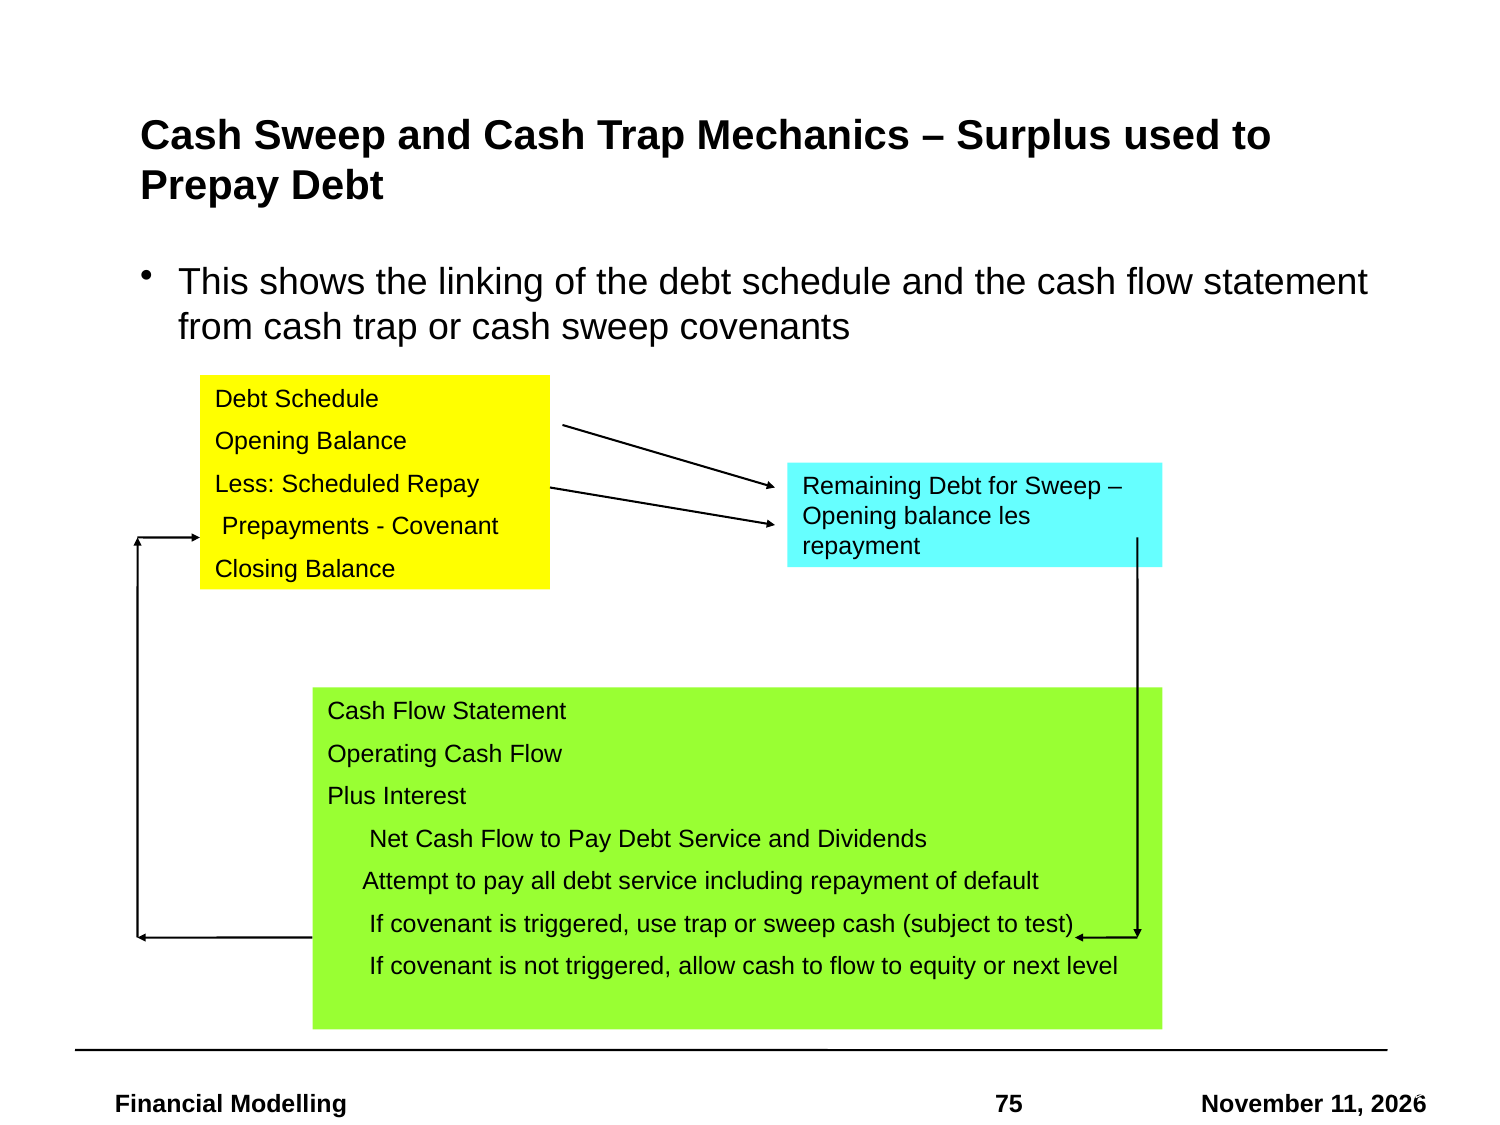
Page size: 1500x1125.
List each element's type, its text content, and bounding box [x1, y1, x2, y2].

text_box [562, 424, 775, 490]
list This shows the linking of the debt schedule and the cash flow statement from cash trap or cash sweep covenants [124, 249, 1413, 1001]
text_box [174, 299, 663, 346]
text_box [1074, 933, 1138, 942]
text_box [1133, 537, 1142, 937]
text_box [137, 533, 200, 542]
text_box [138, 933, 313, 942]
text_box Debt Schedule Opening Balance Less: Scheduled Repay Prepayments - Covenant Closing Balance [200, 375, 550, 590]
text_box Cash Flow Statement Operating Cash Flow Plus Interest Net Cash Flow to Pay Debt Service and Dividends Attempt to pay all debt service including repayment of default If covenant is triggered, use trap or sweep cash (subject to test) If covenant is not triggered, allow cash to flow to equity or next level [312, 687, 1163, 1030]
text_box Remaining Debt for Sweep – Opening balance les repayment [787, 462, 1163, 568]
text_box [549, 487, 775, 528]
text_box [133, 538, 142, 938]
title Cash Sweep and Cash Trap Mechanics – Surplus used to Prepay Debt [124, 99, 1413, 226]
